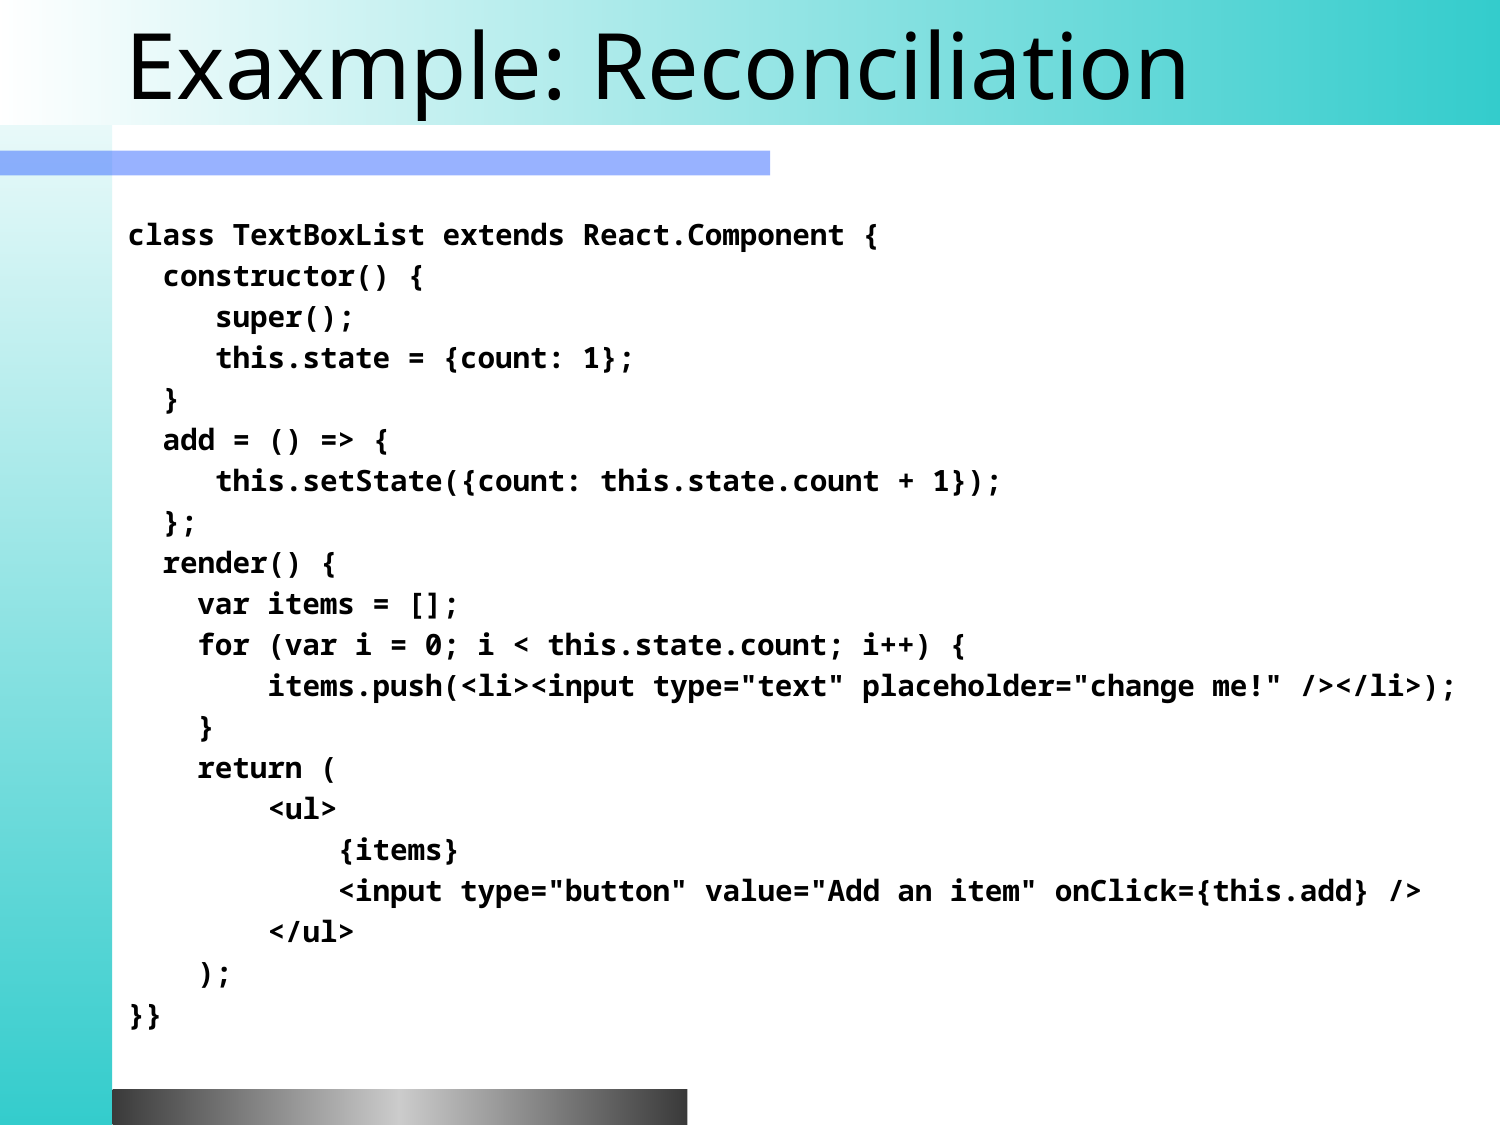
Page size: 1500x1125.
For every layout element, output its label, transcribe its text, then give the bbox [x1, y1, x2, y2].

title Exaxmple: Reconciliation [110, 0, 1388, 127]
list class TextBoxList extends React.Component { constructor() { super(); this.state = {count: 1}; } add = () => { this.setState({count: this.state.count + 1}); }; render() { var items = []; for (var i = 0; i < this.state.count; i++) { items.push(<li><input type="text" placeholder="change me!" /></li>); } return ( <ul> {items} <input type="button" value="Add an item" onClick={this.add} /> </ul> ); }} [112, 208, 1500, 1072]
